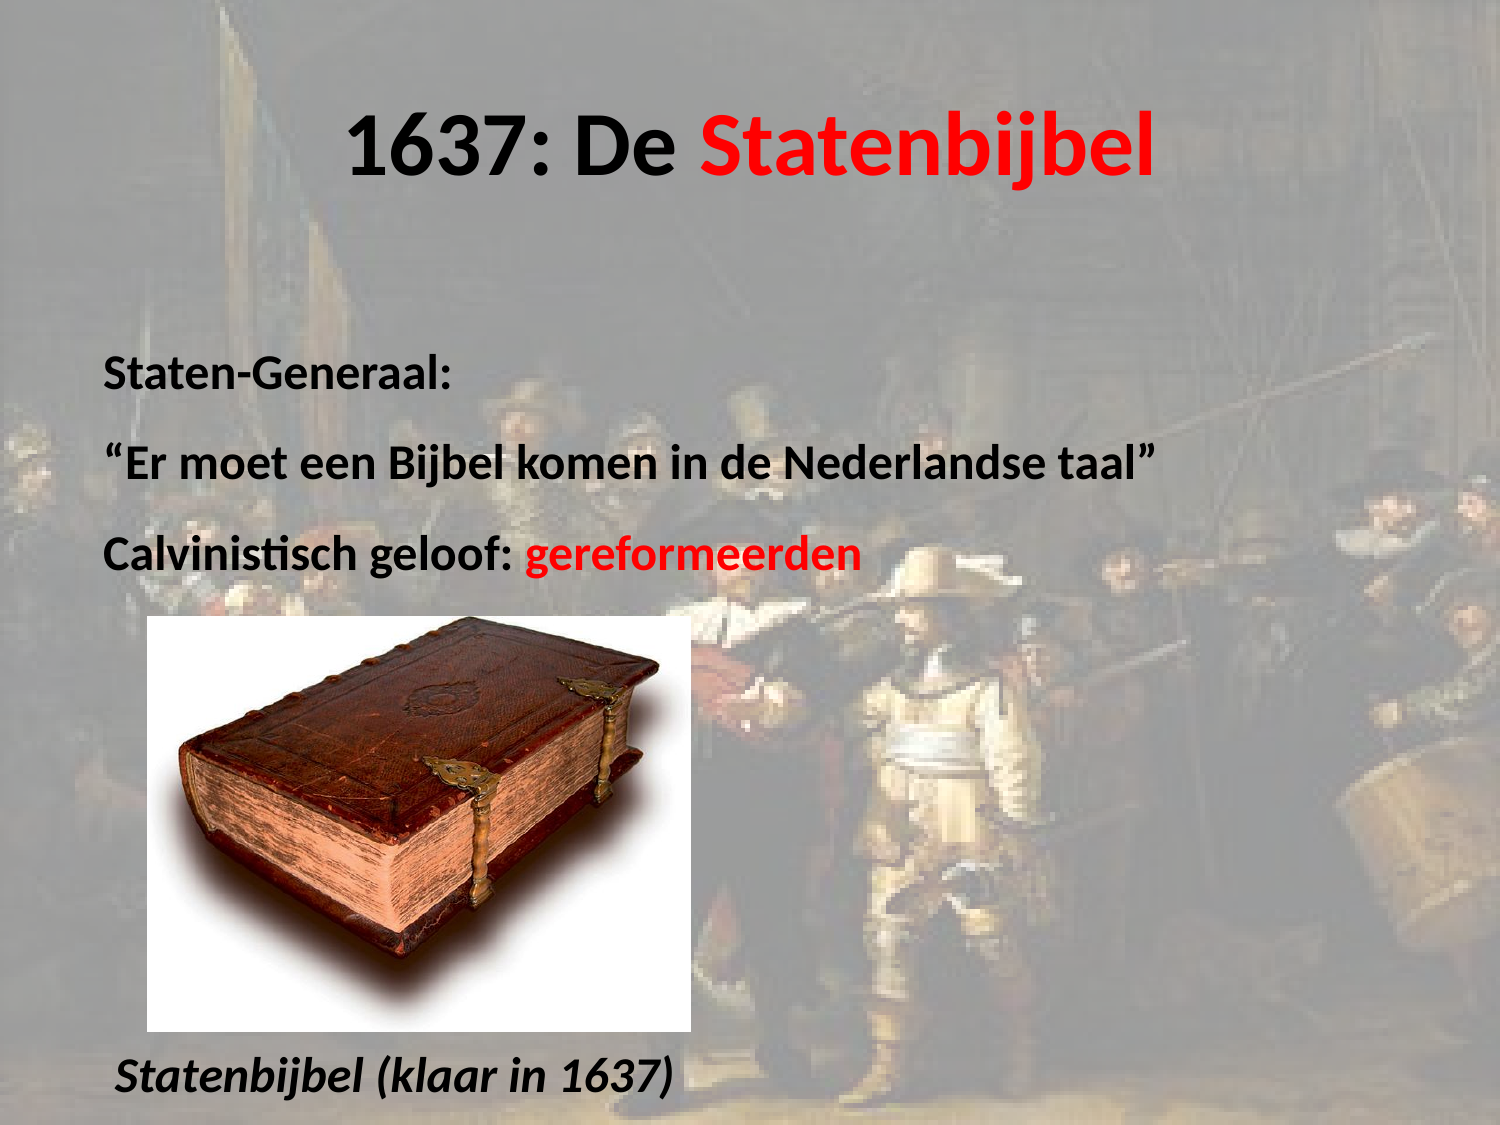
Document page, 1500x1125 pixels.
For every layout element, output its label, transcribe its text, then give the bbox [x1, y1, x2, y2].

text_box Staten-Generaal: “Er moet een Bijbel komen in de Nederlandse taal” Calvinistisch geloof: gereformeerden [88, 302, 1412, 588]
title 1637: De Statenbijbel [75, 45, 1425, 233]
text_box Statenbijbel (klaar in 1637) [100, 1034, 750, 1110]
picture [147, 616, 692, 1032]
